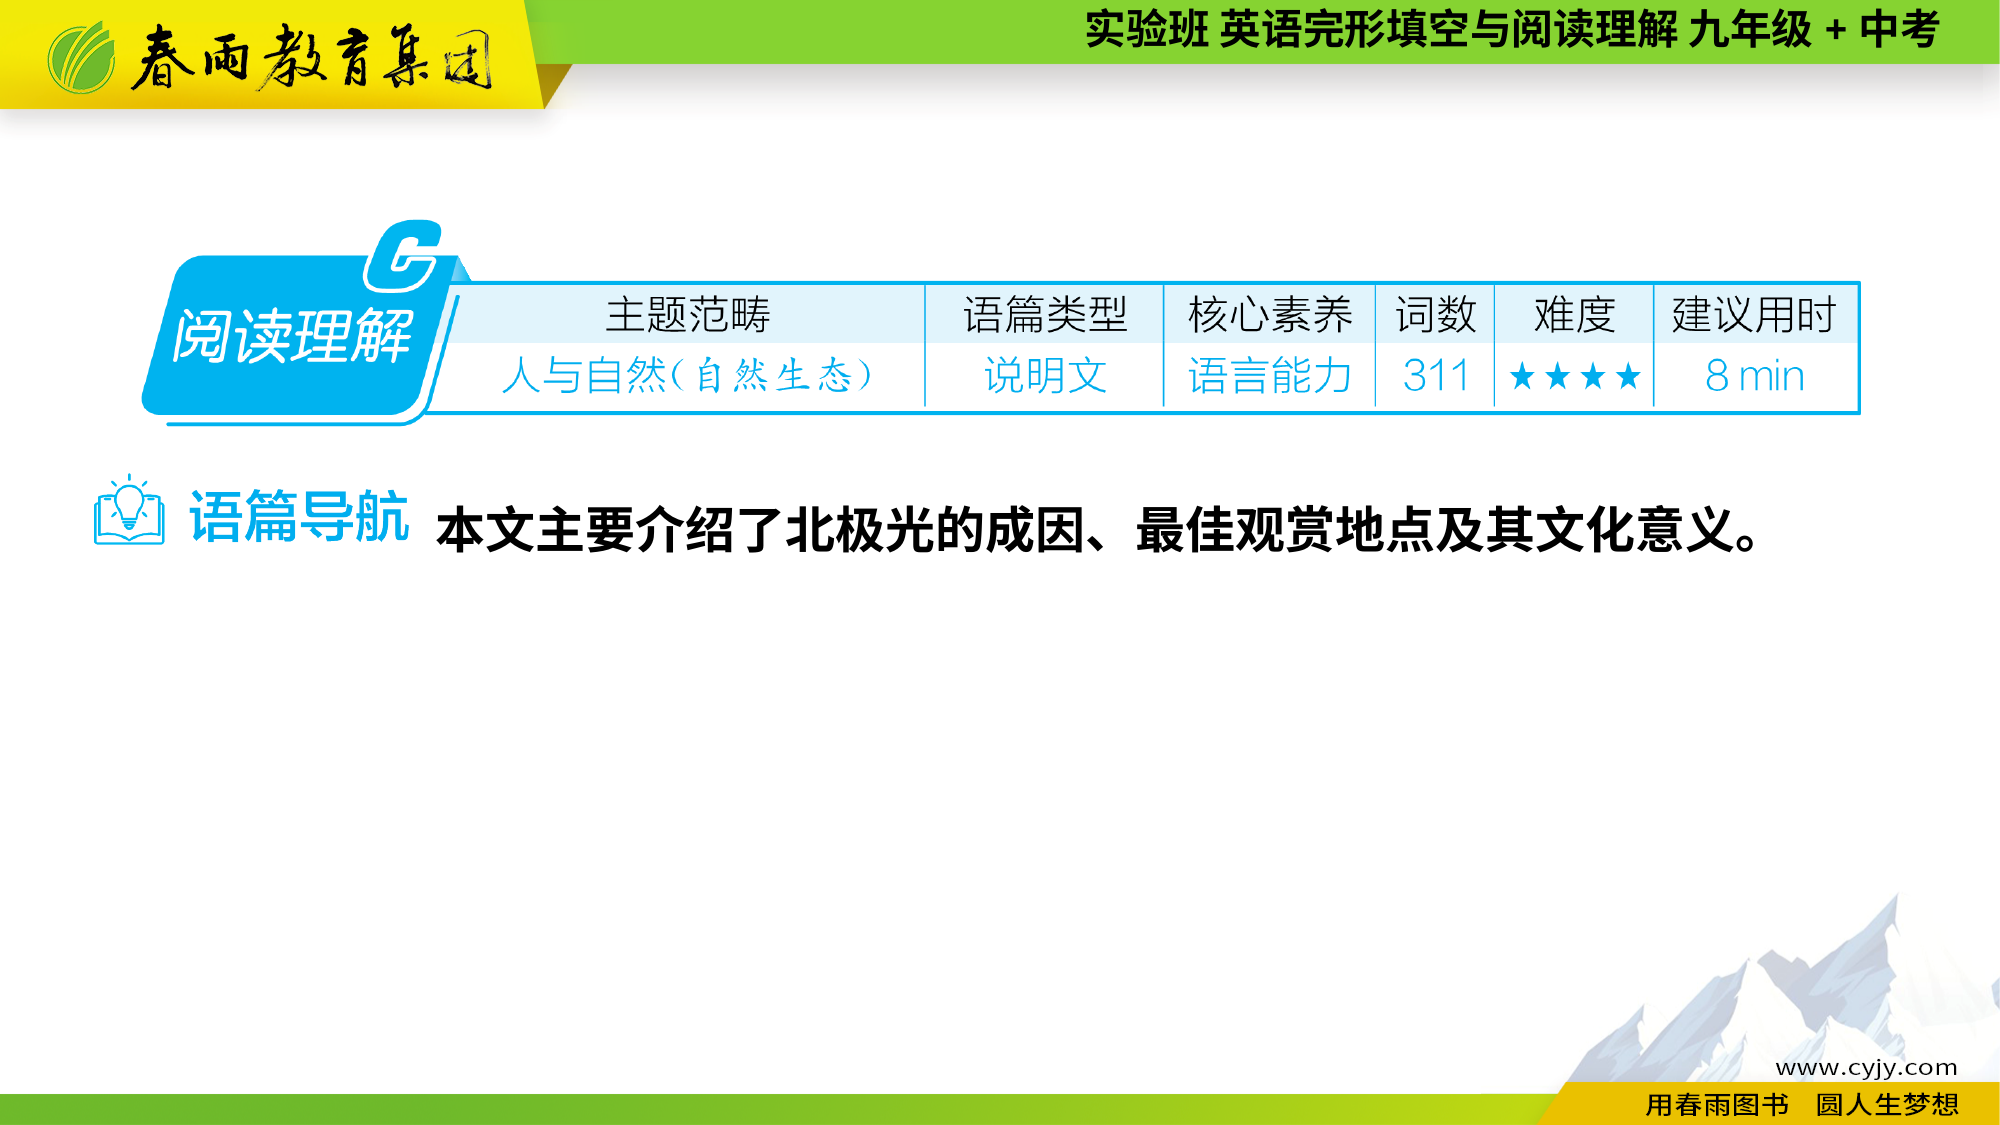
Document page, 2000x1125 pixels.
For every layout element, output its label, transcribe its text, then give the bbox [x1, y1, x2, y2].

list 本文主要介绍了北极光的成因、最佳观赏地点及其文化意义。 [59, 460, 1944, 556]
picture [0, 0, 2000, 1125]
